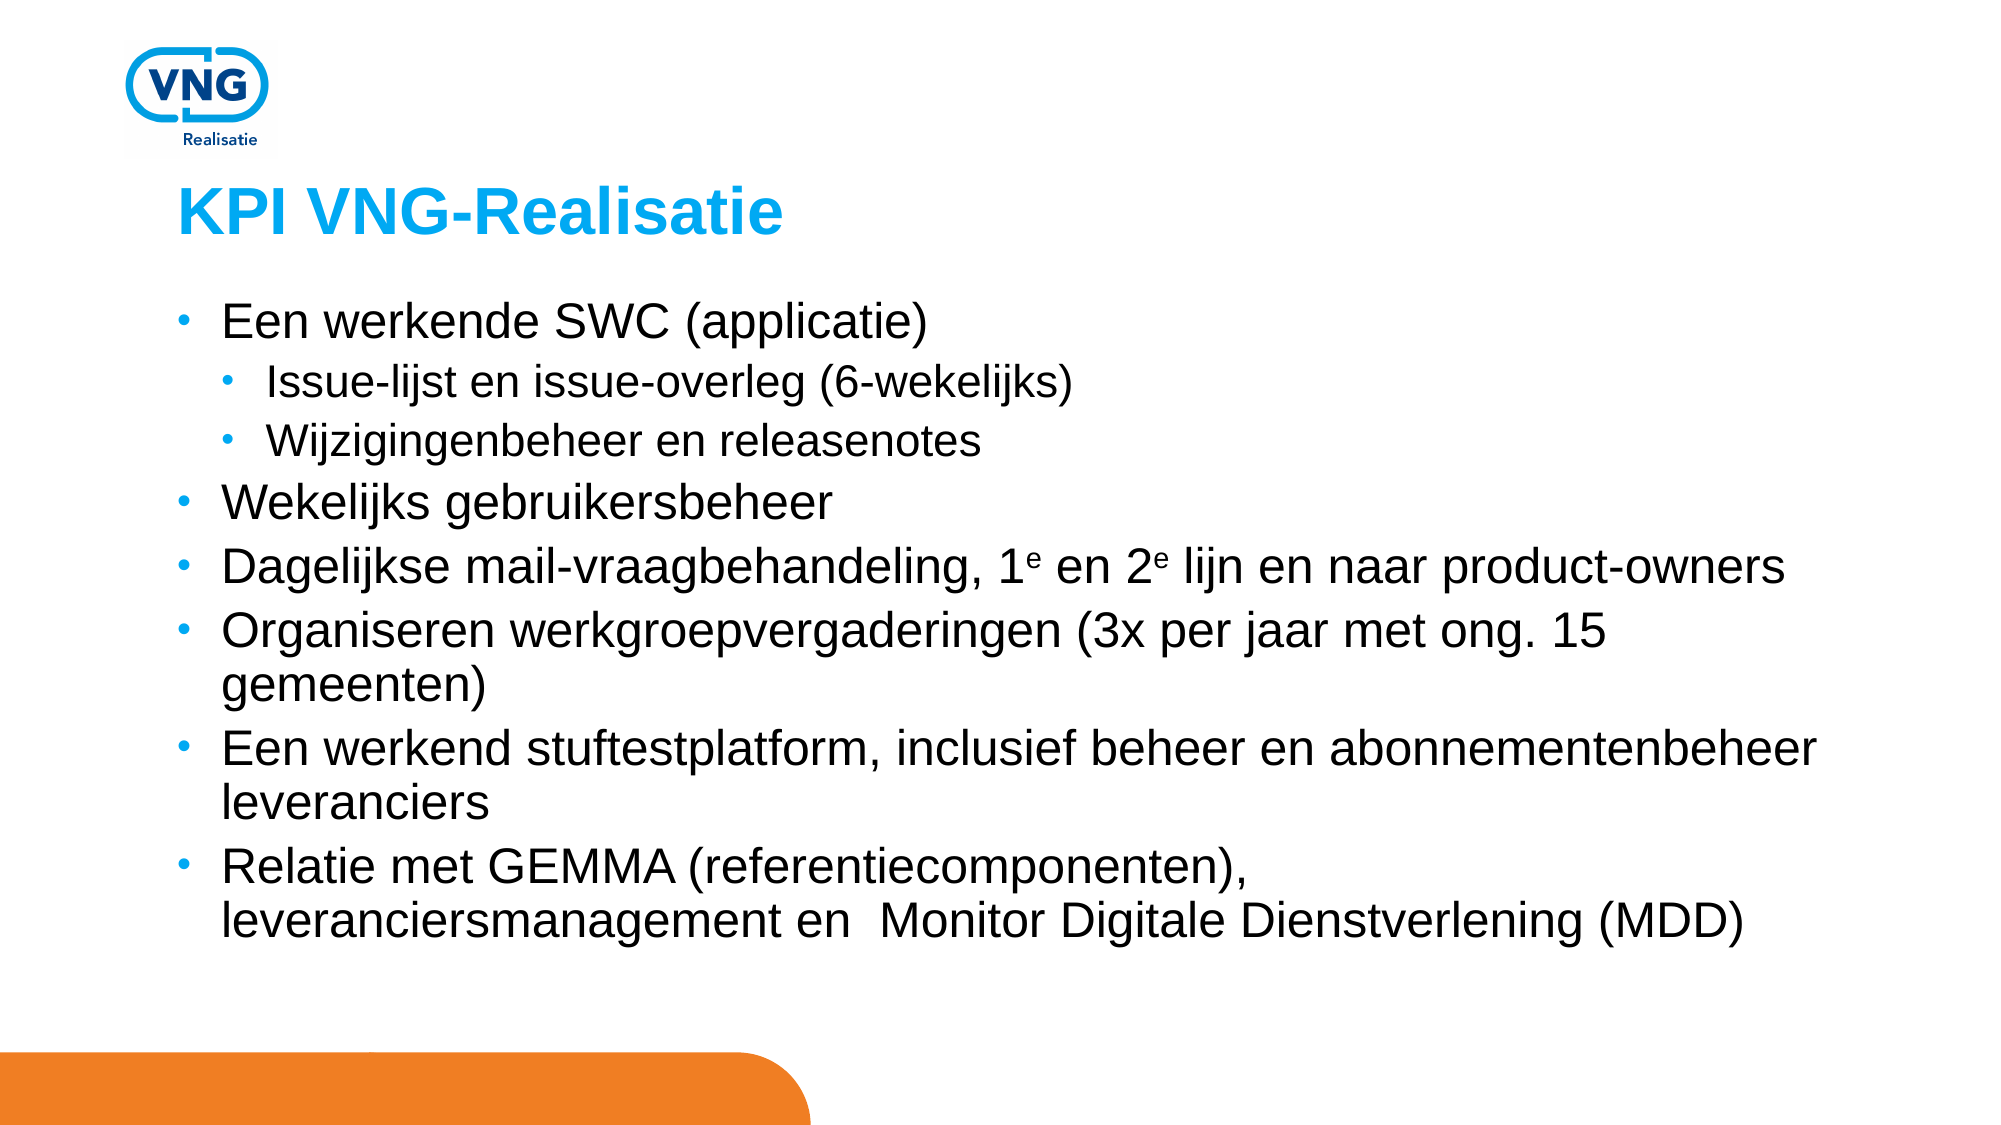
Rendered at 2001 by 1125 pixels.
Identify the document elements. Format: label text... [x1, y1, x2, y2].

picture [124, 40, 278, 159]
title KPI VNG-Realisatie [177, 177, 1823, 295]
list Een werkende SWC (applicatie) Issue-lijst en issue-overleg (6-wekelijks) Wijzigingenbeheer en releasenotes Wekelijks gebruikersbeheer Dagelijkse mail-vraagbehandeling, 1e en 2e lijn en naar product-owners Organiseren werkgroepvergaderingen (3x per jaar met ong. 15 gemeenten) Een werkend stuftestplatform, inclusief beheer en abonnementenbeheer leveranciers Relatie met GEMMA (referentiecomponenten), leveranciersmanagement en Monitor Digitale Dienstverlening (MDD) [177, 295, 1823, 1034]
